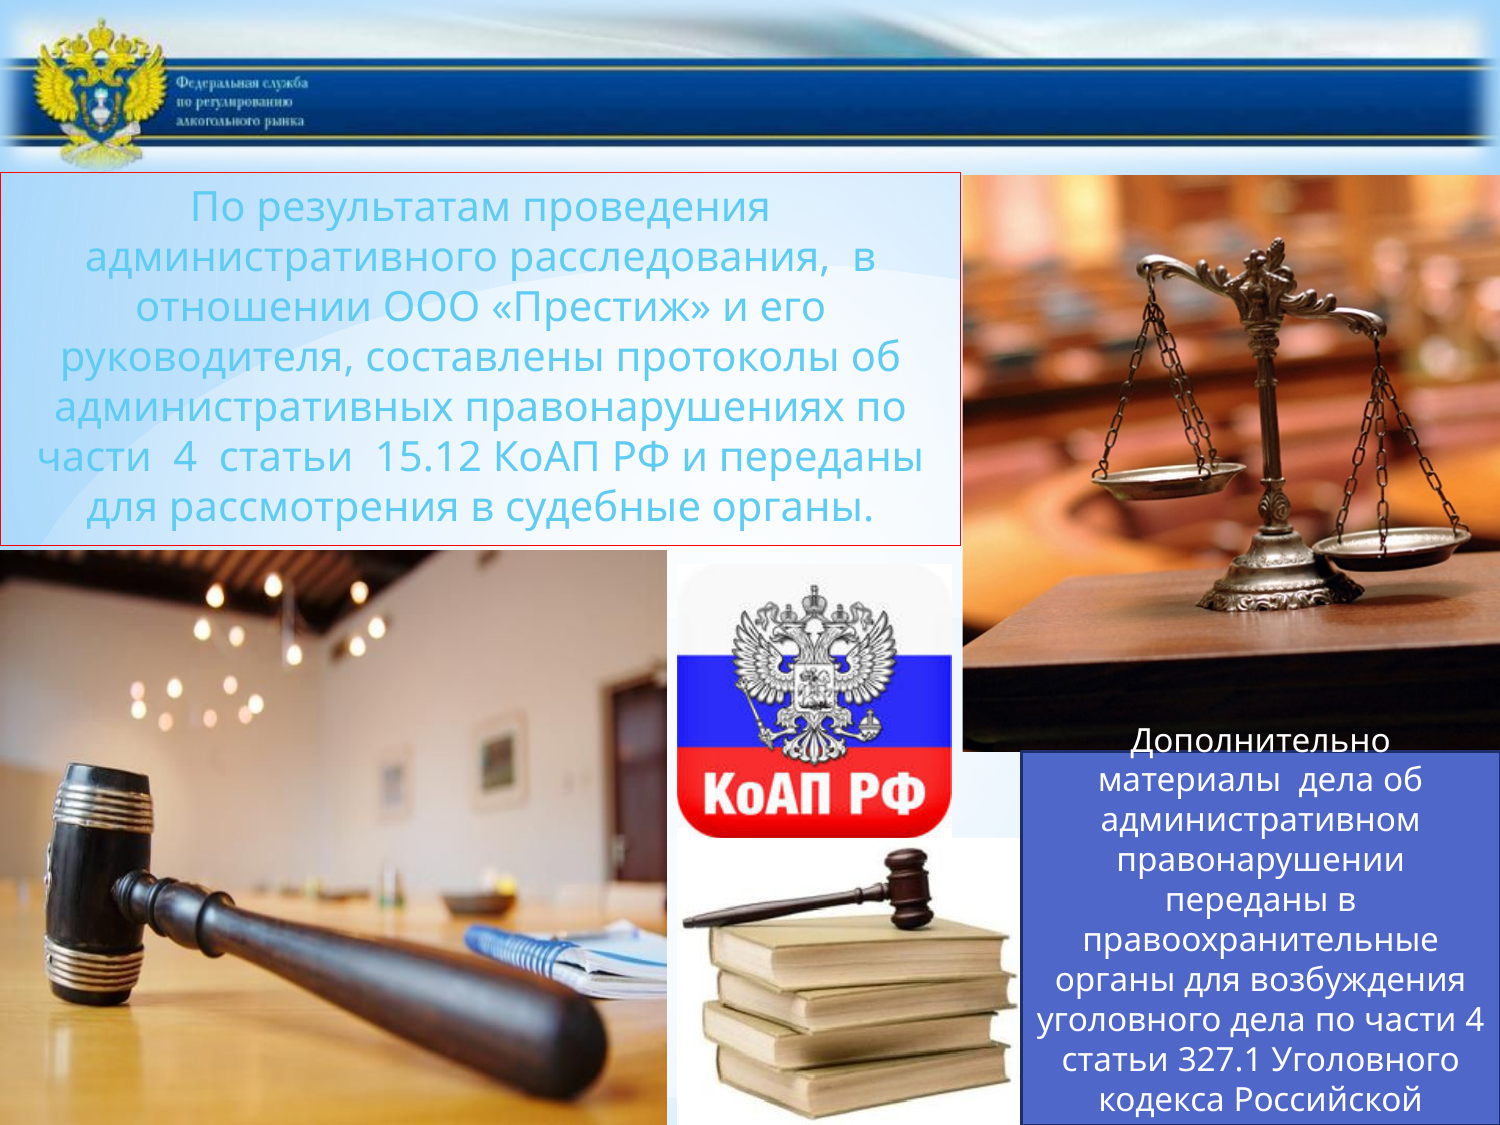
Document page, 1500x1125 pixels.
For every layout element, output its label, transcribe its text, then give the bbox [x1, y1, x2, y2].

picture [0, 0, 1500, 752]
list По результатам проведения административного расследования, в отношении ООО «Престиж» и его руководителя, составлены протоколы об административных правонарушениях по части 4 статьи 15.12 КоАП РФ и переданы для рассмотрения в судебные органы. [0, 184, 956, 546]
picture [0, 550, 667, 1125]
picture [677, 564, 1022, 1125]
text_box Дополнительно материалы дела об административном правонарушении переданы в правоохранительные органы для возбуждения уголовного дела по части 4 статьи 327.1 Уголовного кодекса Российской Федерации!!! [1020, 759, 1500, 1125]
